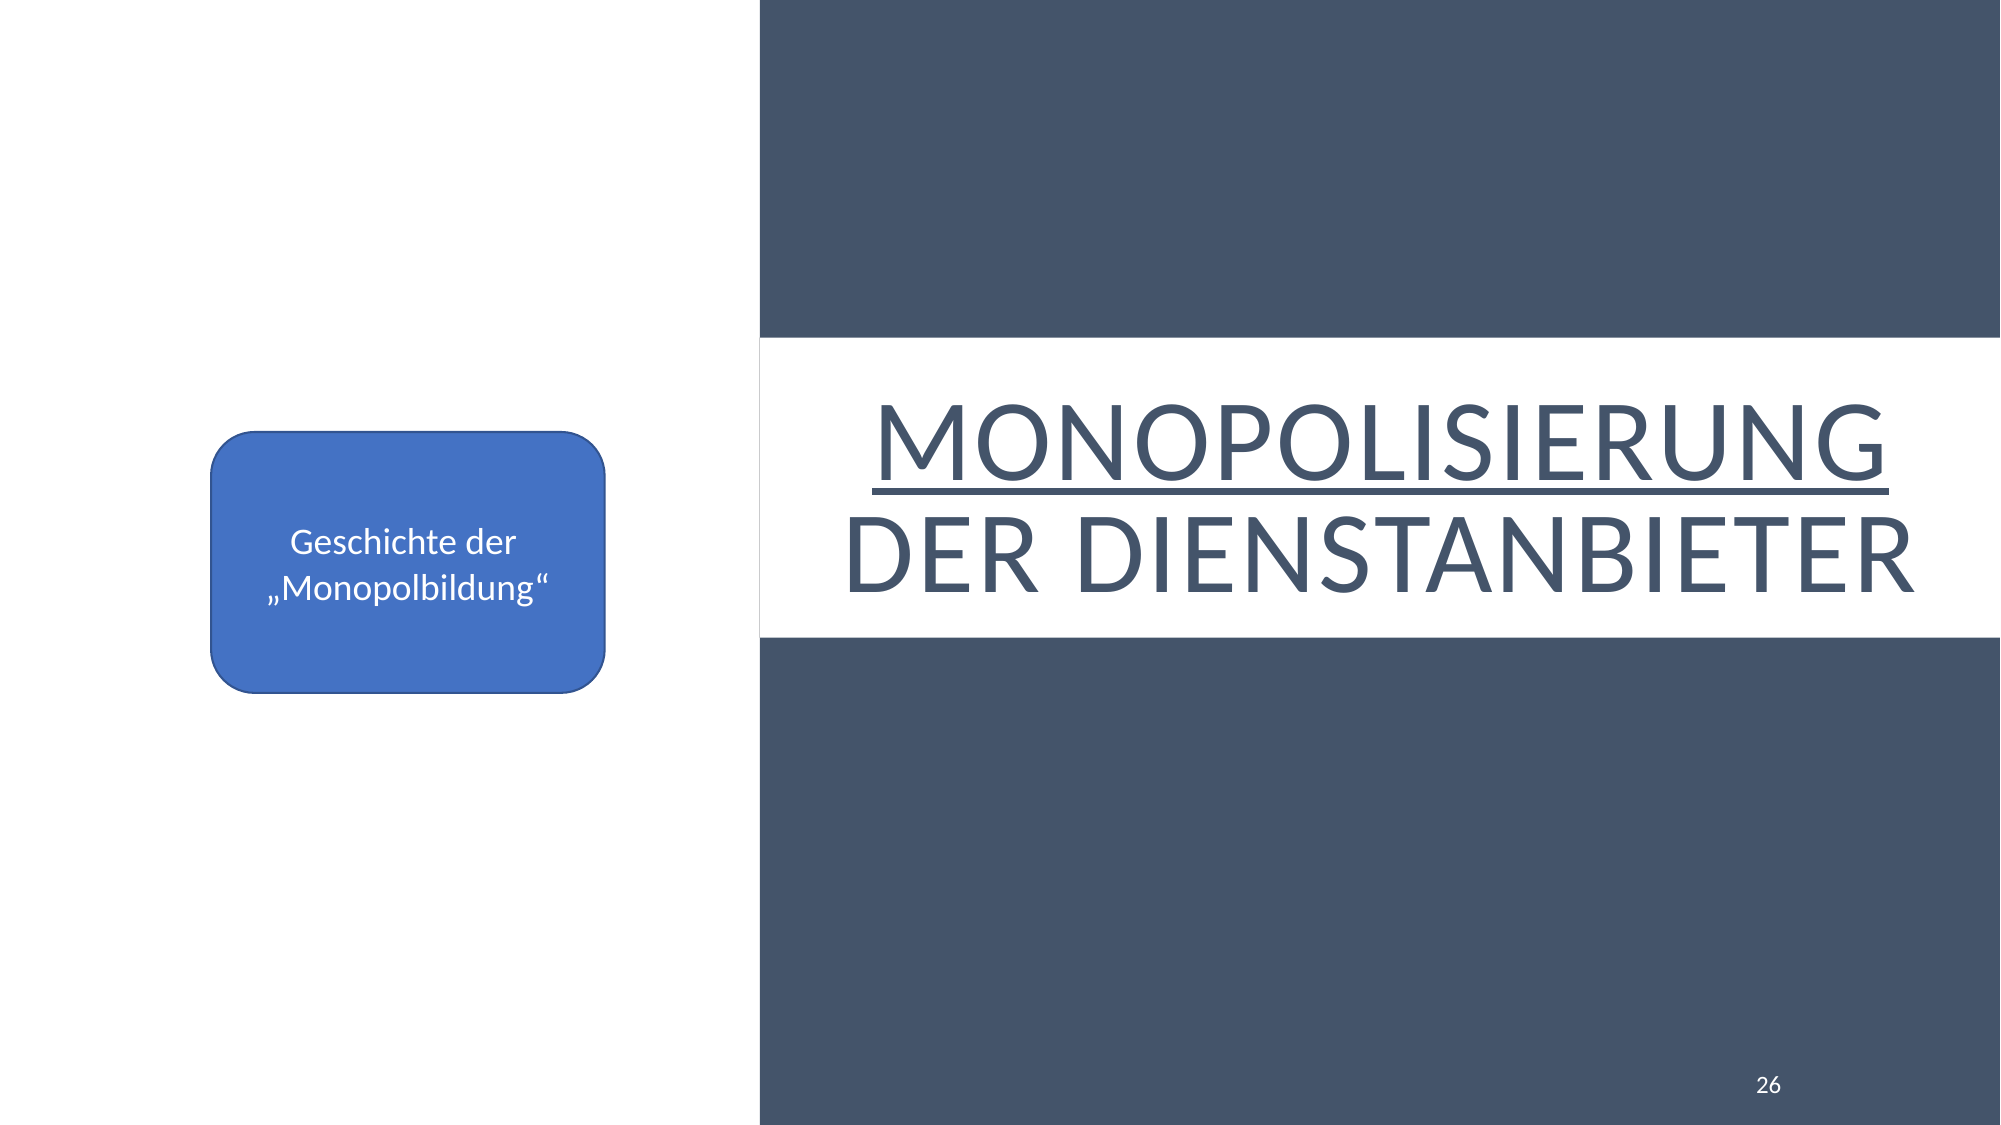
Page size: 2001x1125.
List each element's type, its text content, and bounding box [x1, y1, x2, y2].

slide_number 26 [1748, 1053, 1904, 1114]
title Monopolisierung der Dienstanbieter [814, 360, 1947, 646]
text_box [0, 0, 761, 1125]
text_box [761, 337, 2000, 639]
text_box [761, 639, 2000, 1125]
text_box [761, 0, 2000, 337]
text_box Geschichte der „Monopolbildung“ [210, 430, 606, 694]
